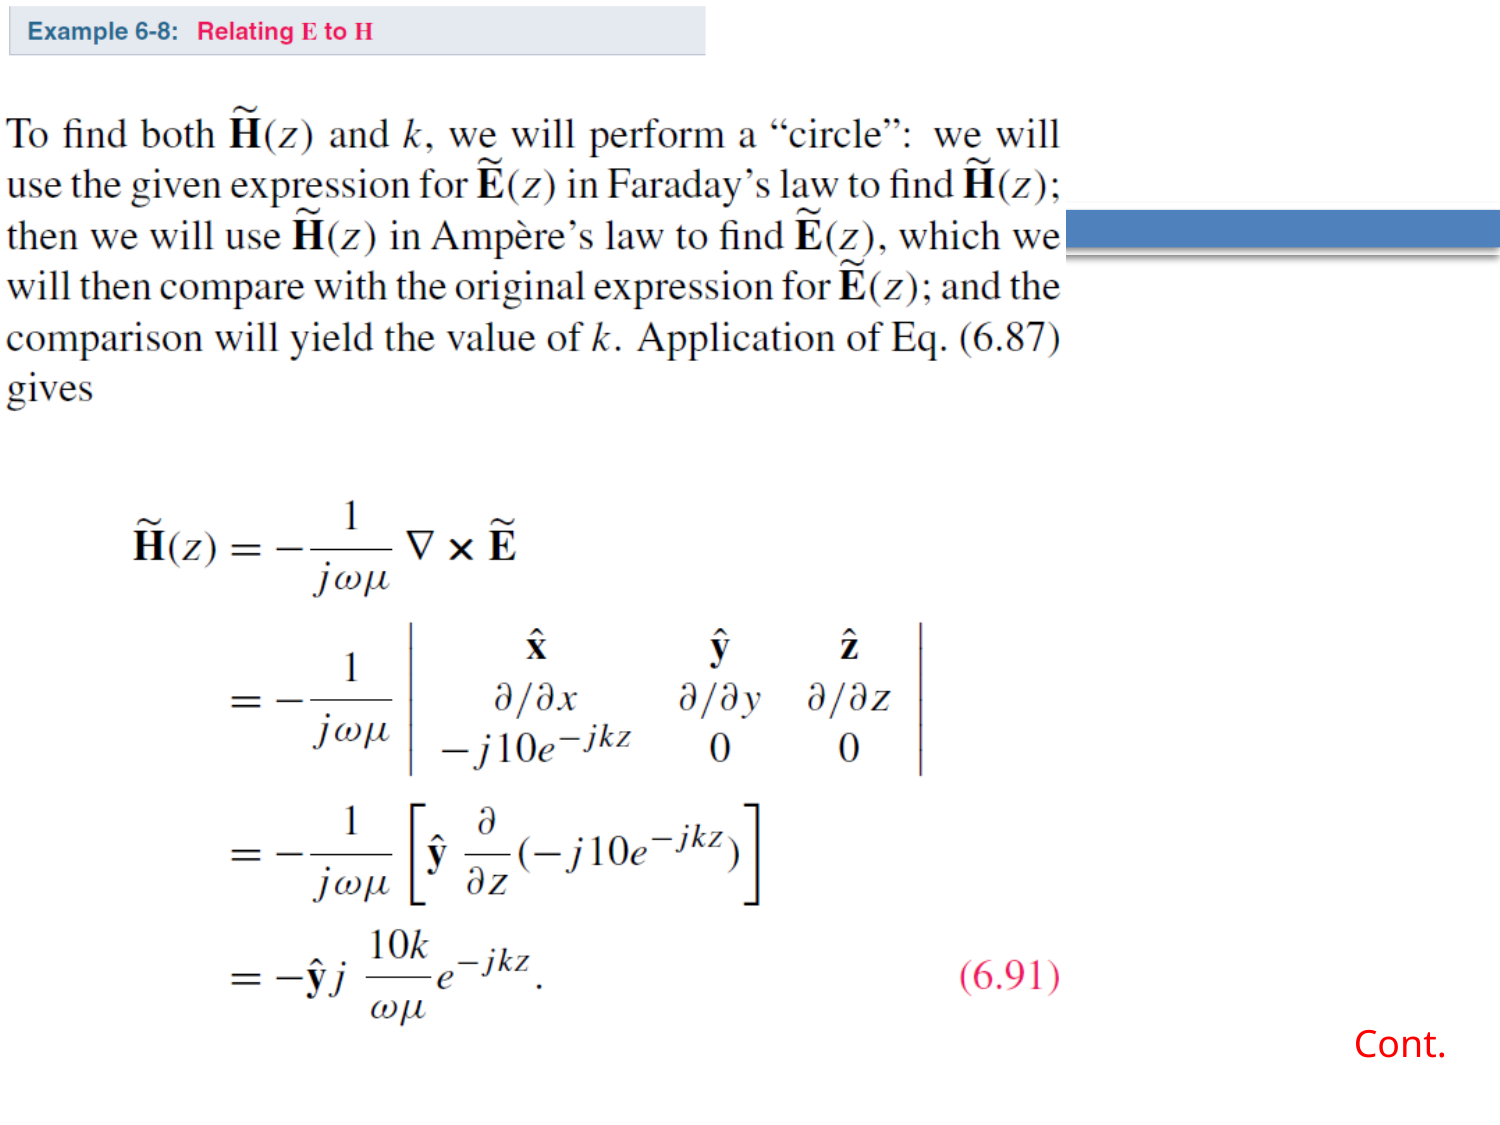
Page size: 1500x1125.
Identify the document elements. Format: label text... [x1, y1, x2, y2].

text_box Cont. [1338, 1012, 1469, 1073]
picture [0, 0, 1066, 1038]
